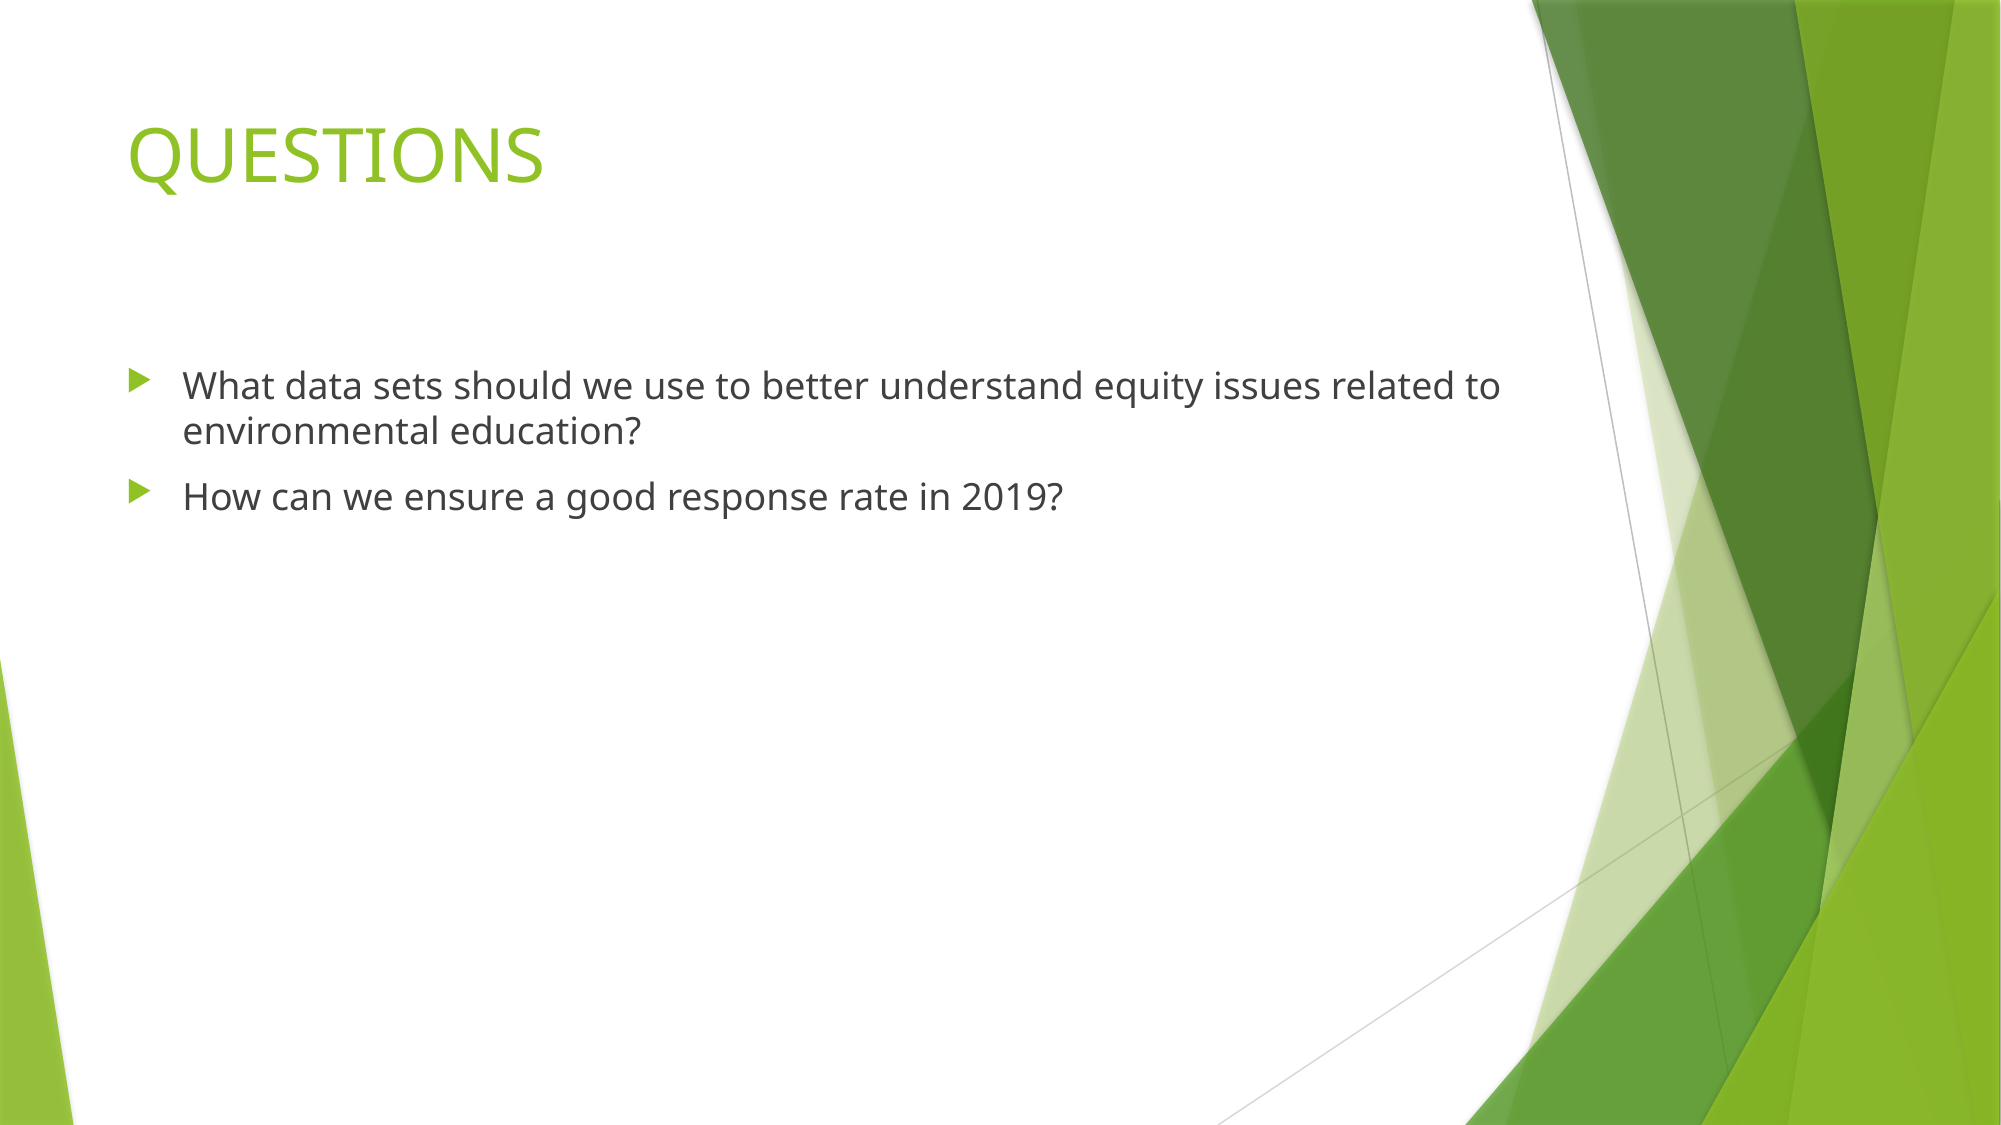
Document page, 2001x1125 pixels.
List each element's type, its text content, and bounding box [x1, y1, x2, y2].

list What data sets should we use to better understand equity issues related to environmental education? How can we ensure a good response rate in 2019? [111, 354, 1522, 992]
title QUESTIONS [111, 99, 1522, 317]
